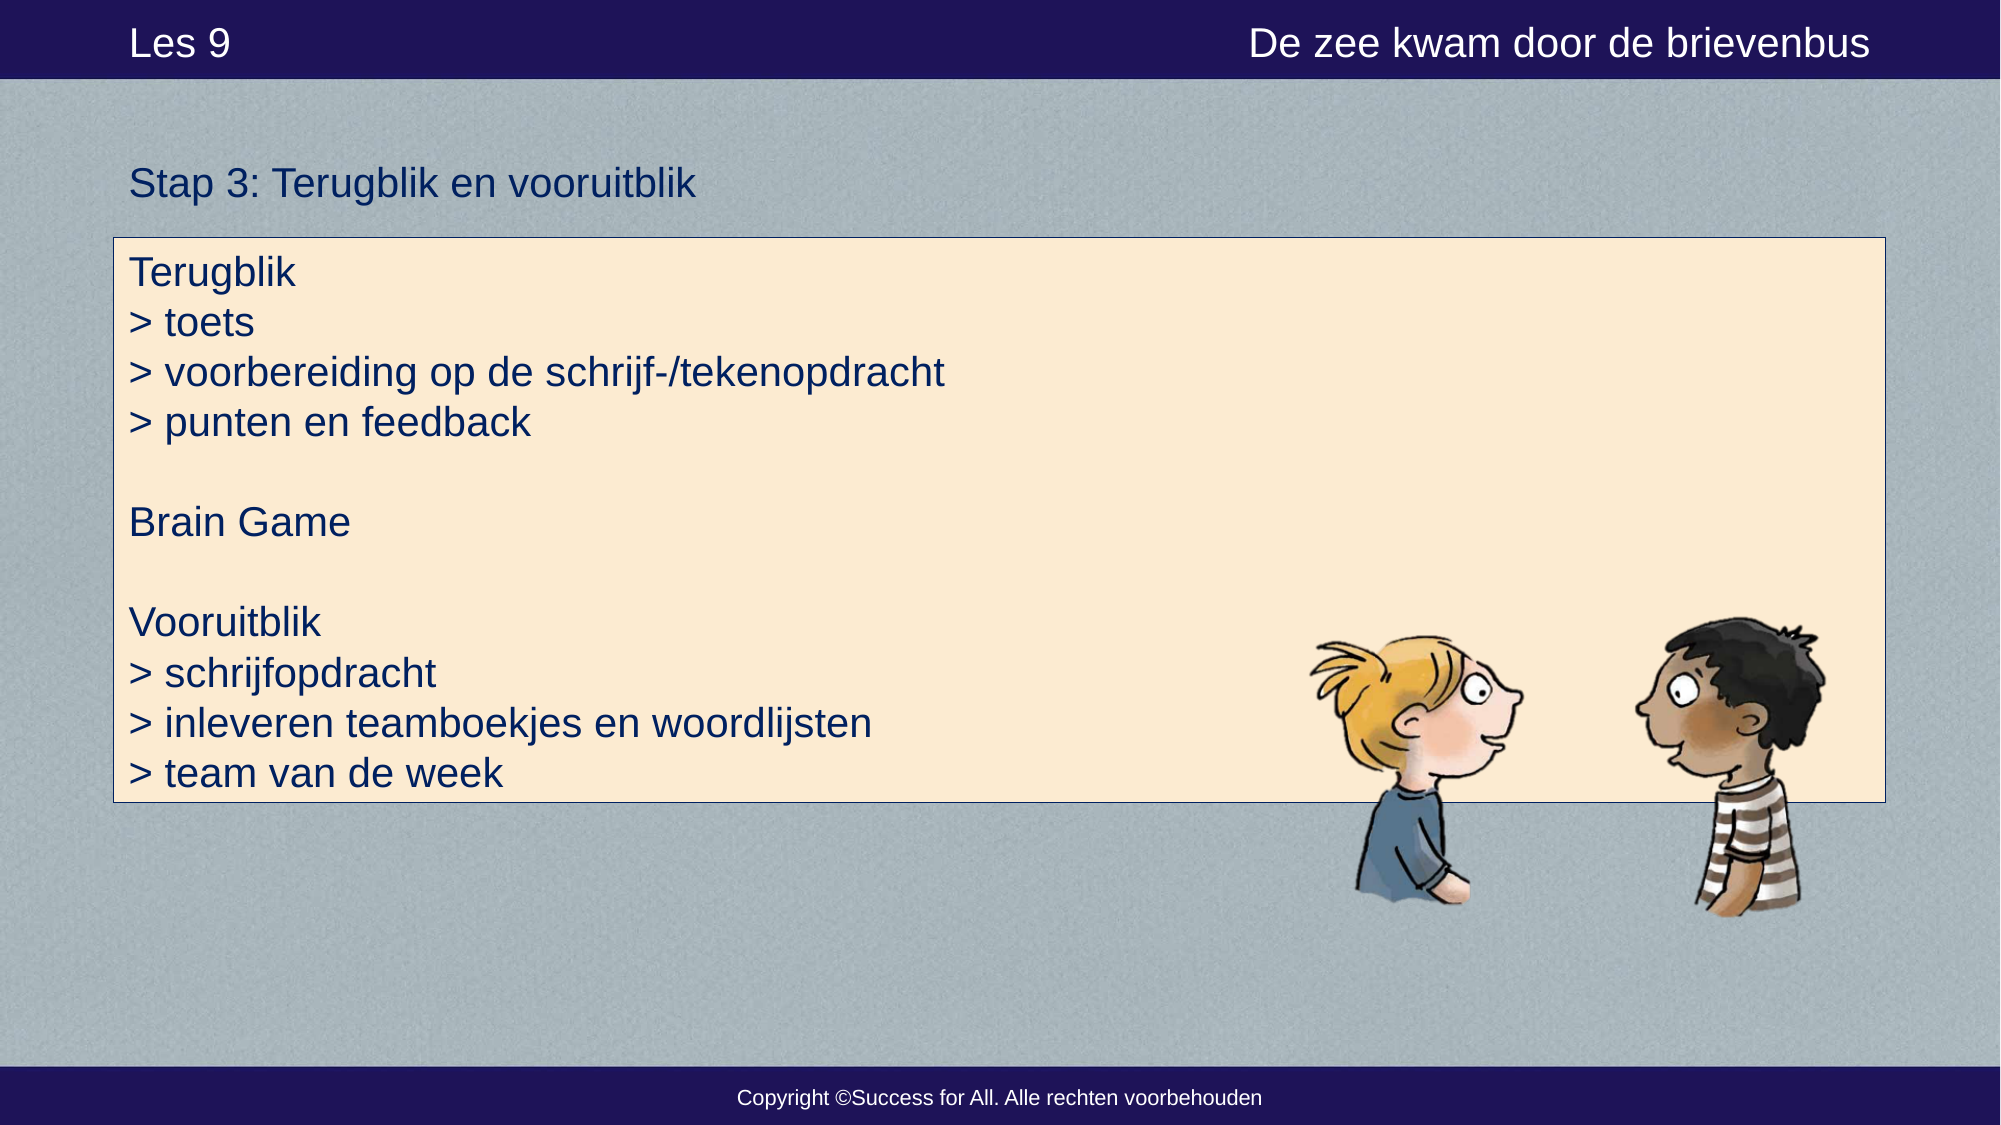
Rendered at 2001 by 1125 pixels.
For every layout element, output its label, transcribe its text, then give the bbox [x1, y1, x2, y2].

text_box Terugblik > toets > voorbereiding op de schrijf-/tekenopdracht > punten en feedback Brain Game Vooruitblik > schrijfopdracht > inleveren teamboekjes en woordlijsten > team van de week [113, 237, 1886, 803]
picture [0, 0, 2001, 1125]
text_box Copyright ©Success for All. Alle rechten voorbehouden [0, 1076, 2000, 1125]
text_box Les 9 [114, 8, 354, 73]
text_box Stap 3: Terugblik en vooruitblik [113, 148, 1635, 214]
text_box De zee kwam door de brievenbus [999, 8, 1886, 73]
